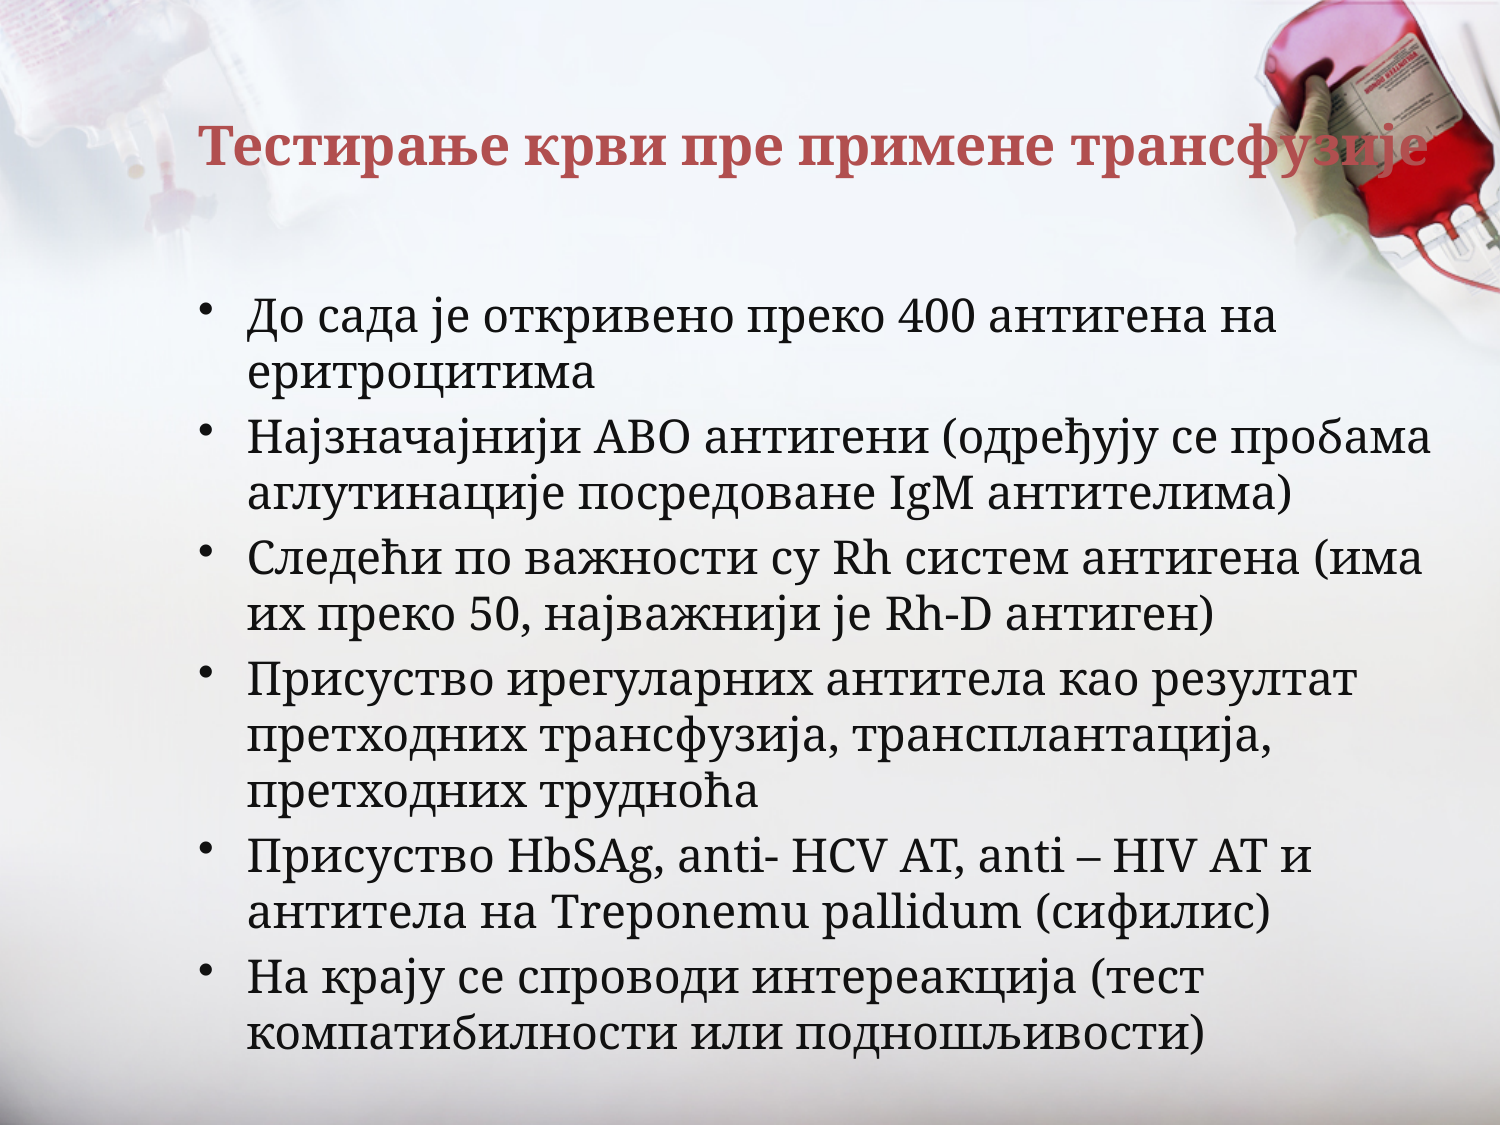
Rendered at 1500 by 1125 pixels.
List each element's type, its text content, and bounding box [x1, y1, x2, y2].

picture [0, 0, 1500, 1125]
title Тестирање крви пре примене трансфузије [183, 101, 1459, 186]
list До сада је откривено преко 400 антигена на еритроцитима Најзначајнији ABO антигени (одређују се пробама аглутинације посредоване IgM антителима) Следећи по важности су Rh систем антигена (има их преко 50, најважнији је Rh-D антиген) Присуство ирегуларних антитела као резултат претходних трансфузија, трансплантација, претходних трудноћа Присуство HbSAg, anti- HCV AT, anti – HIV AT и антитела на Treponemu pallidum (сифилис) На крају се спроводи интереакција (тест компатибилности или подношљивости) [183, 278, 1459, 1094]
